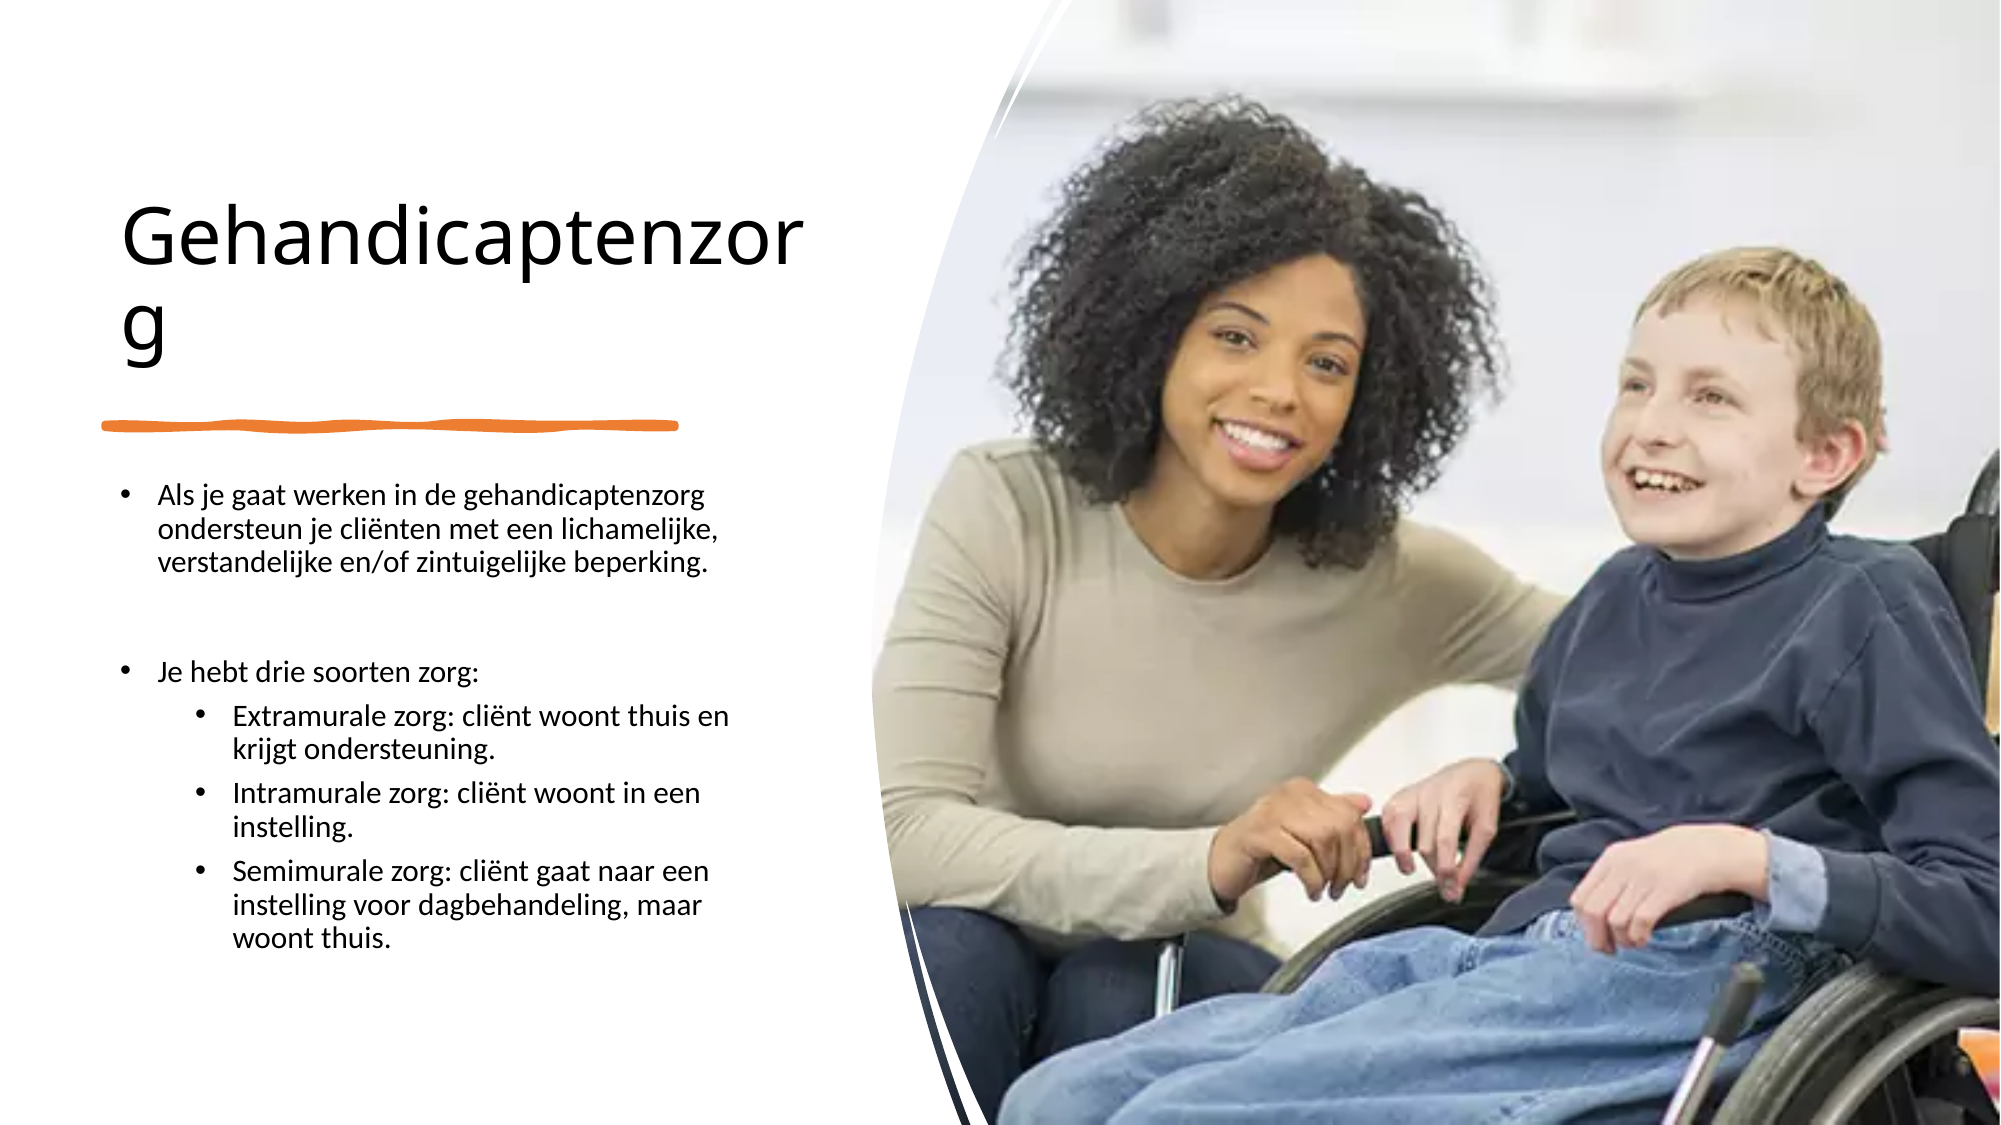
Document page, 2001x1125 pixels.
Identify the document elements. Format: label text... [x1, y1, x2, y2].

list Als je gaat werken in de gehandicaptenzorg ondersteun je cliënten met een lichamelijke, verstandelijke en/of zintuigelijke beperking. Je hebt drie soorten zorg: Extramurale zorg: cliënt woont thuis en krijgt ondersteuning. Intramurale zorg: cliënt woont in een instelling. Semimurale zorg: cliënt gaat naar een instelling voor dagbehandeling, maar woont thuis. [105, 471, 802, 1016]
text_box [0, 0, 871, 1125]
text_box [103, 421, 676, 431]
title Gehandicaptenzorg [105, 53, 822, 375]
picture [871, 0, 2000, 1125]
